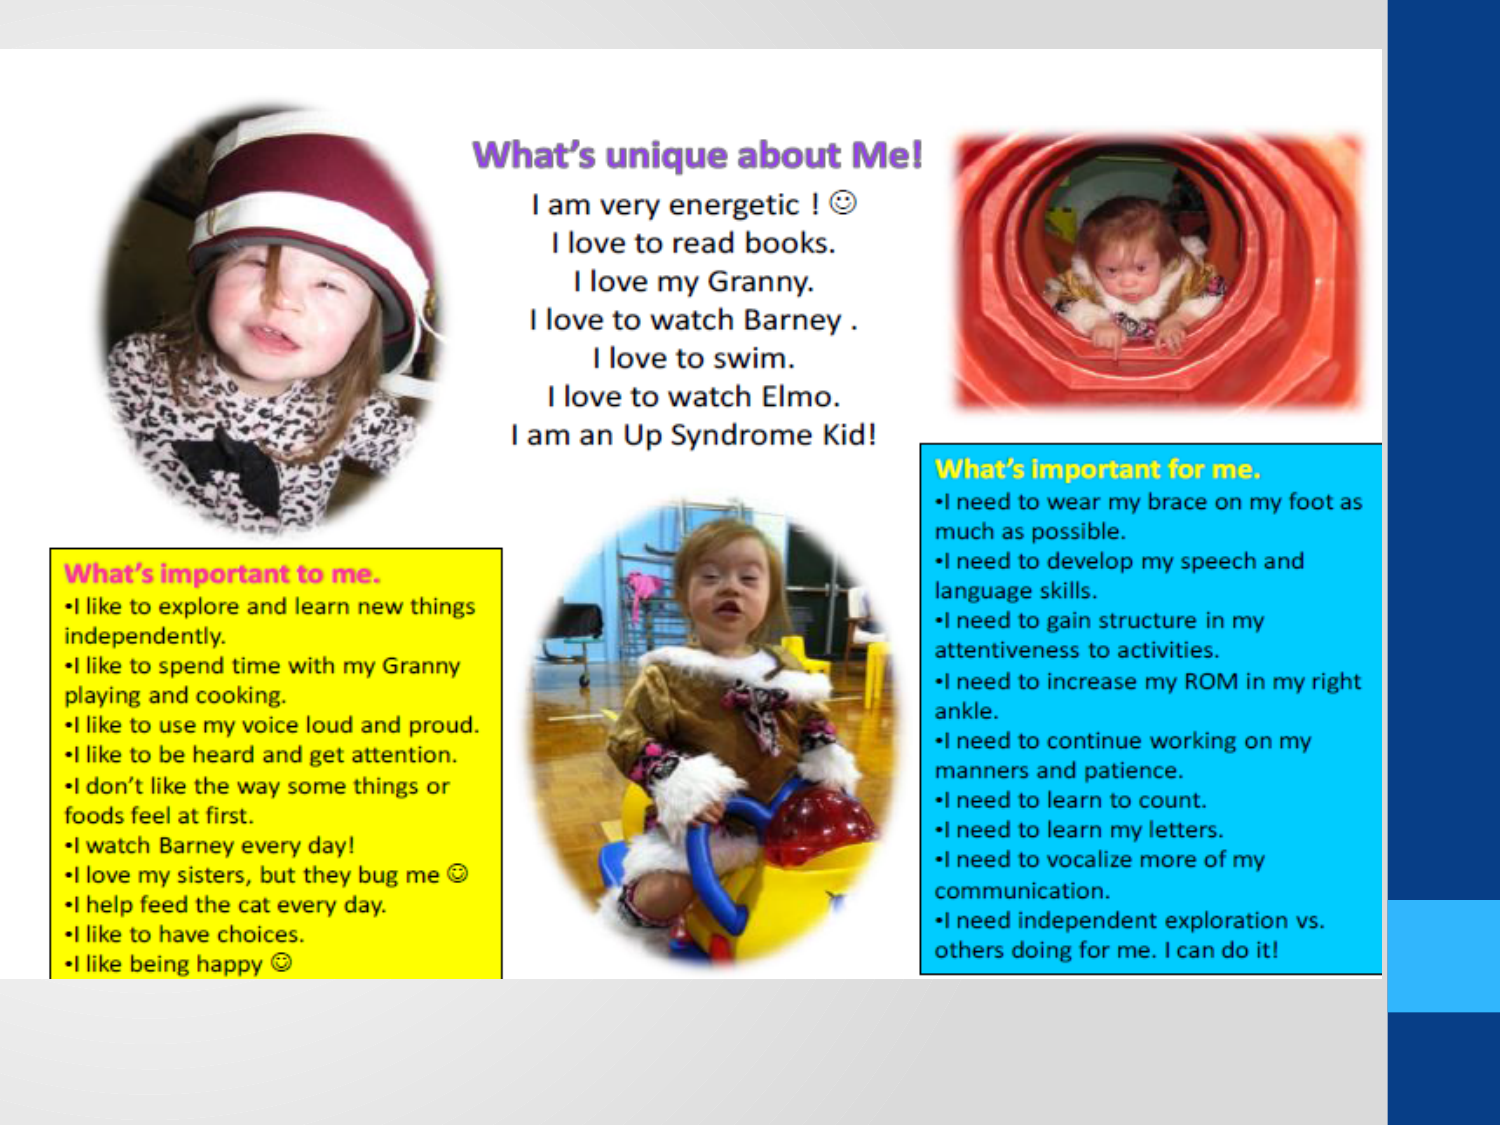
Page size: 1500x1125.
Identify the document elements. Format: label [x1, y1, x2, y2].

picture [1011, 947, 1015, 958]
picture [1047, 859, 1054, 866]
picture [1245, 914, 1250, 926]
picture [1159, 797, 1168, 805]
picture [956, 738, 960, 748]
picture [1256, 946, 1260, 957]
picture [1169, 616, 1173, 626]
picture [956, 917, 960, 927]
picture [1192, 794, 1196, 807]
picture [955, 887, 964, 898]
picture [1190, 918, 1194, 932]
picture [1183, 737, 1187, 748]
picture [934, 949, 939, 958]
picture [934, 457, 1024, 479]
picture [1288, 493, 1293, 509]
picture [956, 826, 960, 837]
picture [998, 558, 1002, 569]
picture [1298, 554, 1303, 567]
picture [956, 498, 960, 509]
picture [1212, 464, 1261, 479]
picture [1153, 614, 1157, 628]
picture [1255, 622, 1260, 631]
picture [998, 797, 1002, 808]
picture [1047, 791, 1051, 807]
picture [956, 856, 960, 867]
picture [949, 944, 953, 957]
picture [1087, 643, 1093, 657]
picture [1123, 648, 1128, 656]
picture [1117, 946, 1121, 957]
picture [966, 948, 975, 956]
picture [967, 587, 971, 601]
picture [1167, 457, 1205, 479]
picture [1084, 766, 1088, 782]
picture [1109, 794, 1114, 807]
picture [1031, 459, 1161, 483]
picture [1086, 858, 1095, 866]
picture [1325, 495, 1330, 508]
picture [1047, 821, 1051, 837]
picture [1031, 528, 1035, 543]
picture [1071, 764, 1075, 776]
picture [1211, 674, 1220, 689]
picture [1101, 522, 1105, 537]
picture [988, 587, 995, 597]
picture [1249, 498, 1253, 508]
picture [1164, 917, 1168, 927]
picture [1070, 888, 1079, 898]
picture [1279, 737, 1283, 748]
picture [956, 796, 960, 807]
picture [1230, 674, 1236, 688]
picture [958, 941, 962, 956]
picture [1115, 737, 1119, 748]
picture [991, 769, 1000, 777]
picture [1353, 675, 1358, 689]
picture [1089, 827, 1093, 837]
picture [1150, 741, 1156, 748]
picture [1054, 554, 1058, 568]
picture [1099, 552, 1105, 568]
picture [1295, 685, 1301, 693]
picture [1108, 498, 1112, 509]
picture [1132, 830, 1140, 841]
picture [1133, 948, 1138, 956]
picture [1032, 883, 1037, 898]
picture [1073, 737, 1077, 748]
picture [0, 49, 1382, 980]
picture [1087, 522, 1091, 538]
picture [1065, 917, 1069, 932]
picture [1169, 823, 1173, 836]
picture [1111, 764, 1115, 778]
picture [1277, 557, 1281, 568]
picture [956, 678, 960, 688]
picture [1109, 614, 1113, 627]
picture [956, 557, 960, 568]
picture [998, 737, 1002, 747]
picture [1164, 767, 1168, 778]
picture [1087, 734, 1091, 747]
picture [1141, 558, 1145, 568]
picture [1218, 854, 1222, 866]
picture [956, 643, 960, 655]
picture [956, 617, 960, 627]
